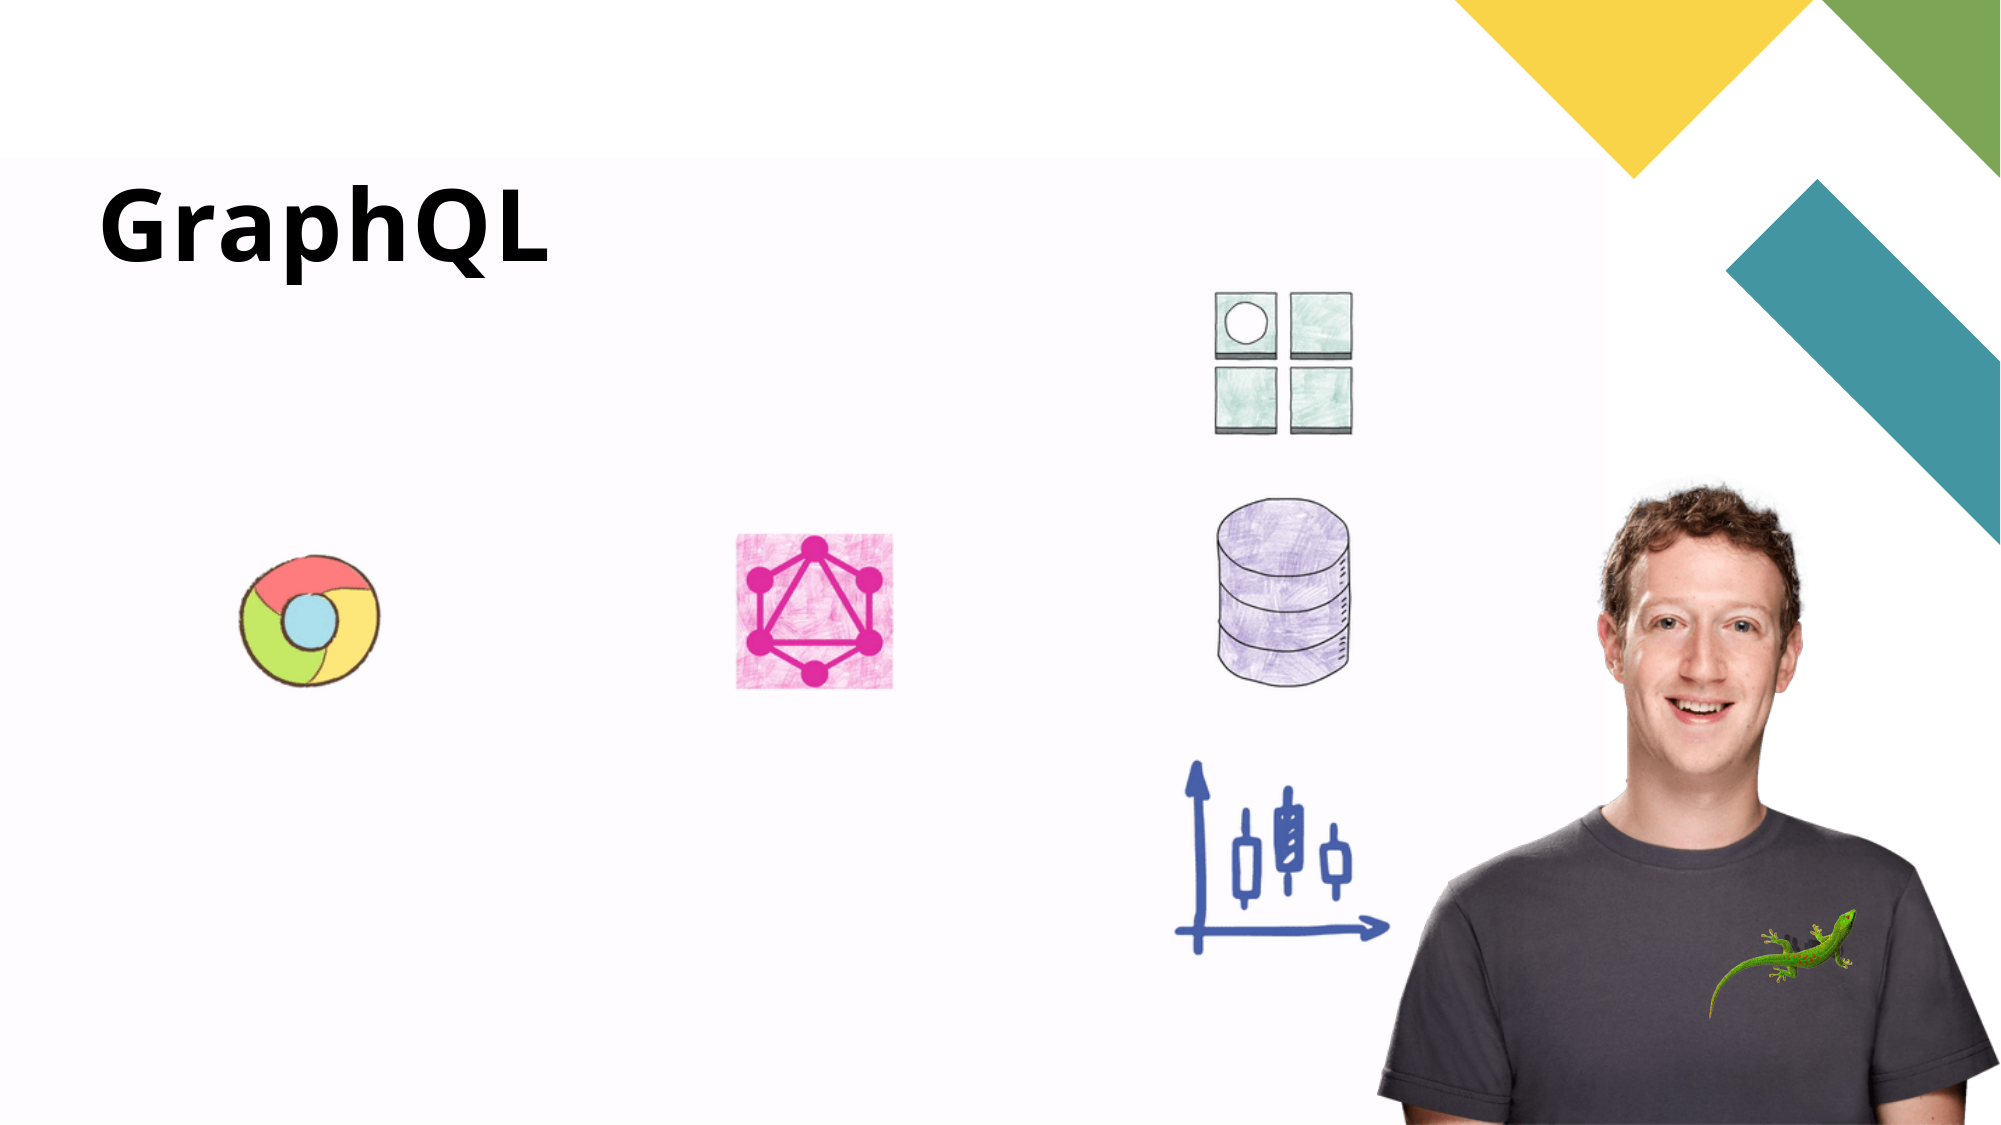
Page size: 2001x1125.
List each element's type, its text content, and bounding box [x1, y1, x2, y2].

title GraphQL [97, 16, 1927, 282]
picture [0, 158, 2000, 1125]
